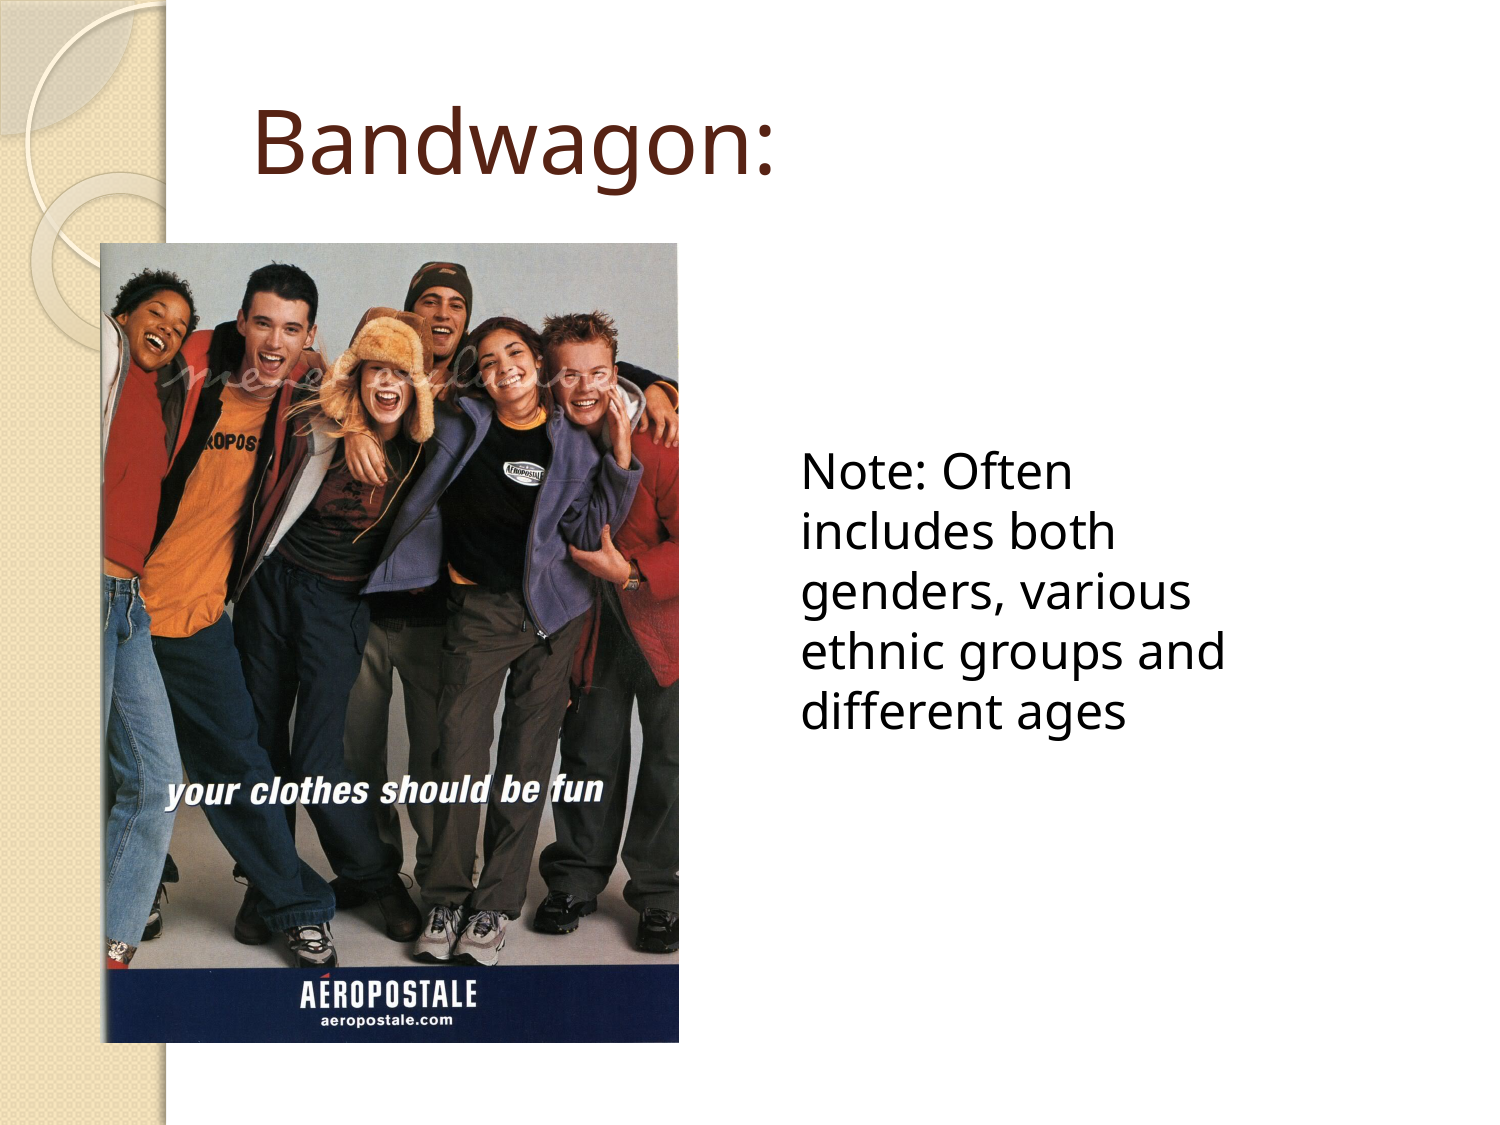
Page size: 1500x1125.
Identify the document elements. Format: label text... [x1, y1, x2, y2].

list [100, 243, 679, 1044]
text_box Note: Often includes both genders, various ethnic groups and different ages [785, 432, 1274, 748]
title Bandwagon: [235, 45, 1466, 233]
